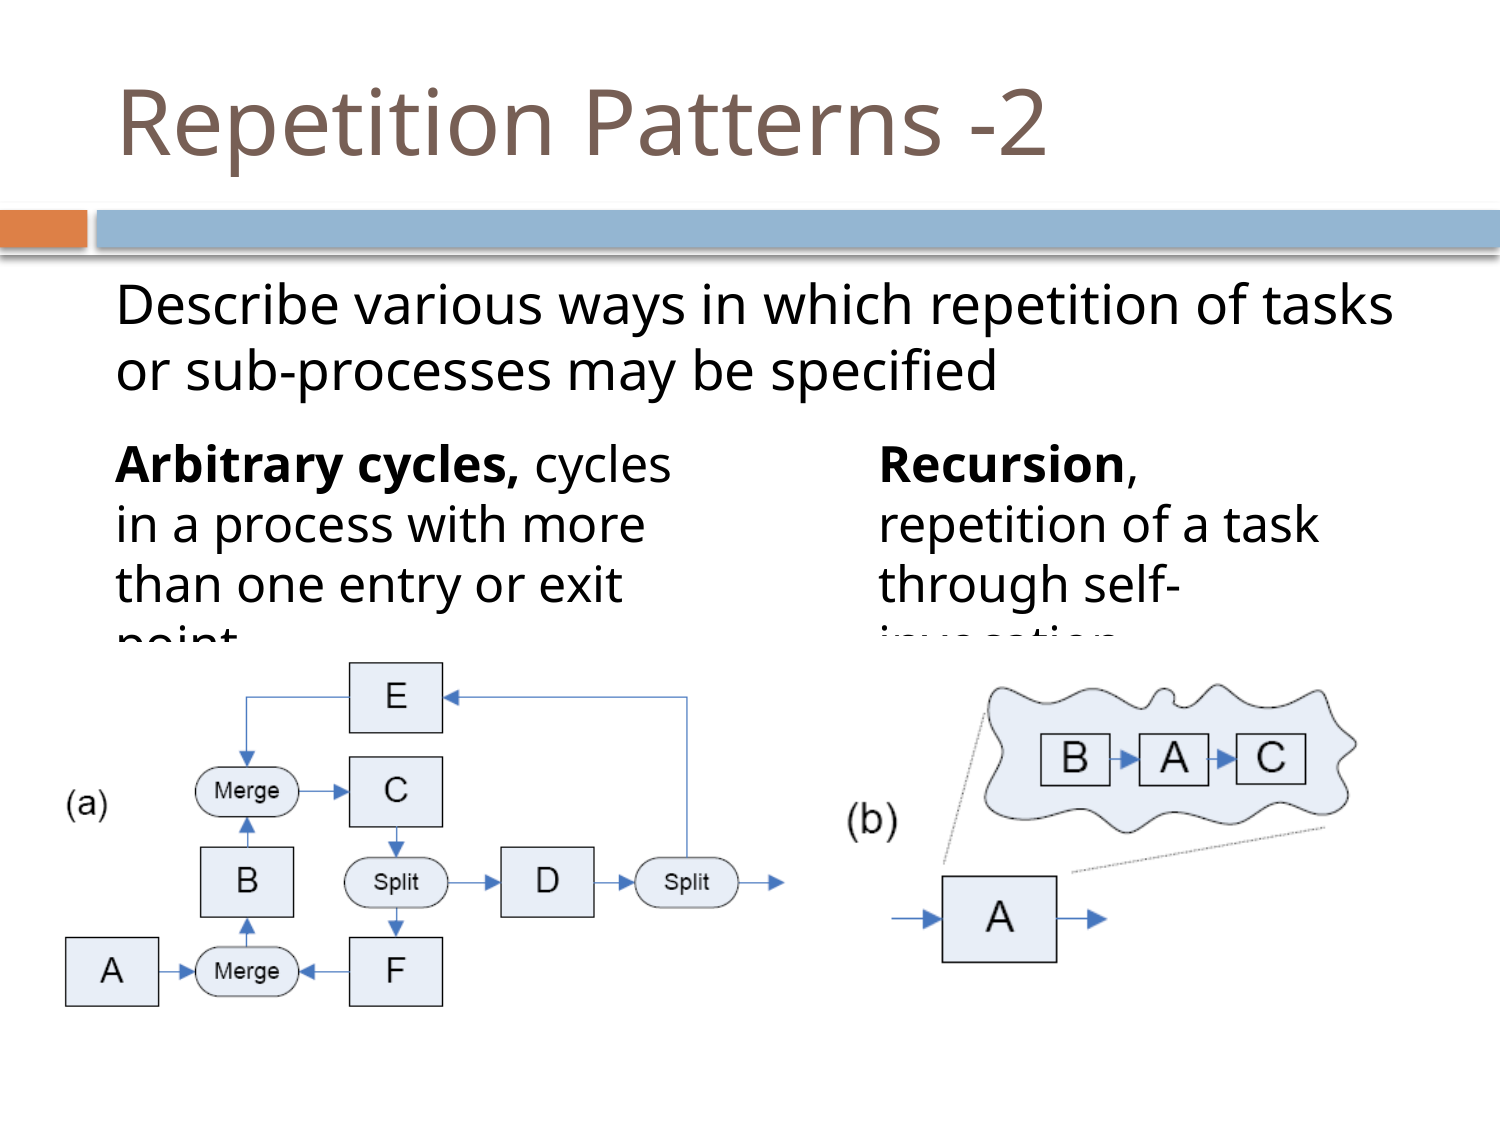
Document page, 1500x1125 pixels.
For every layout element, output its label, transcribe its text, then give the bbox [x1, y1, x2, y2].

text_box Arbitrary cycles, cycles in a process with more than one entry or exit point [100, 425, 700, 640]
picture [27, 635, 1448, 1039]
title Repetition Patterns -2 [100, 37, 1438, 200]
text_box Recursion, repetition of a task through self-invocation [863, 425, 1373, 634]
list Describe various ways in which repetition of tasks or sub-processes may be specified [100, 262, 1438, 410]
